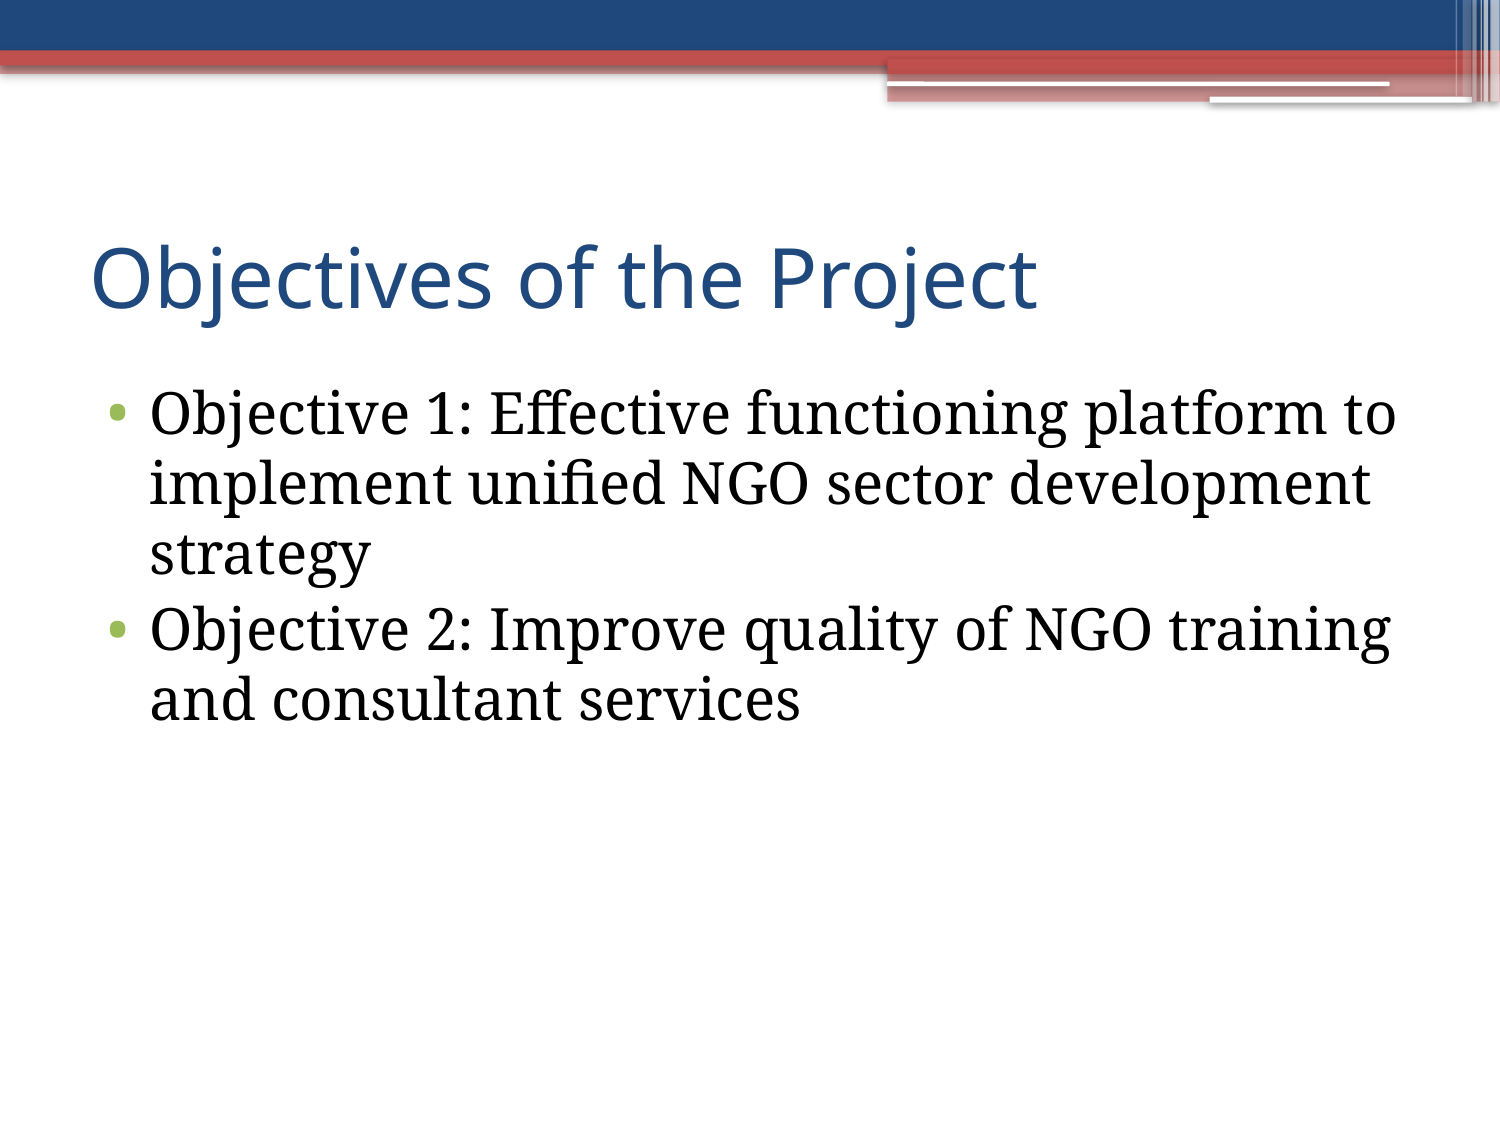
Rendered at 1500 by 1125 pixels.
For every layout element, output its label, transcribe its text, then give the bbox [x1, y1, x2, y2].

list Objective 1: Effective functioning platform to implement unified NGO sector development strategy Objective 2: Improve quality of NGO training and consultant services [75, 368, 1425, 1079]
title Objectives of the Project [75, 187, 1425, 363]
